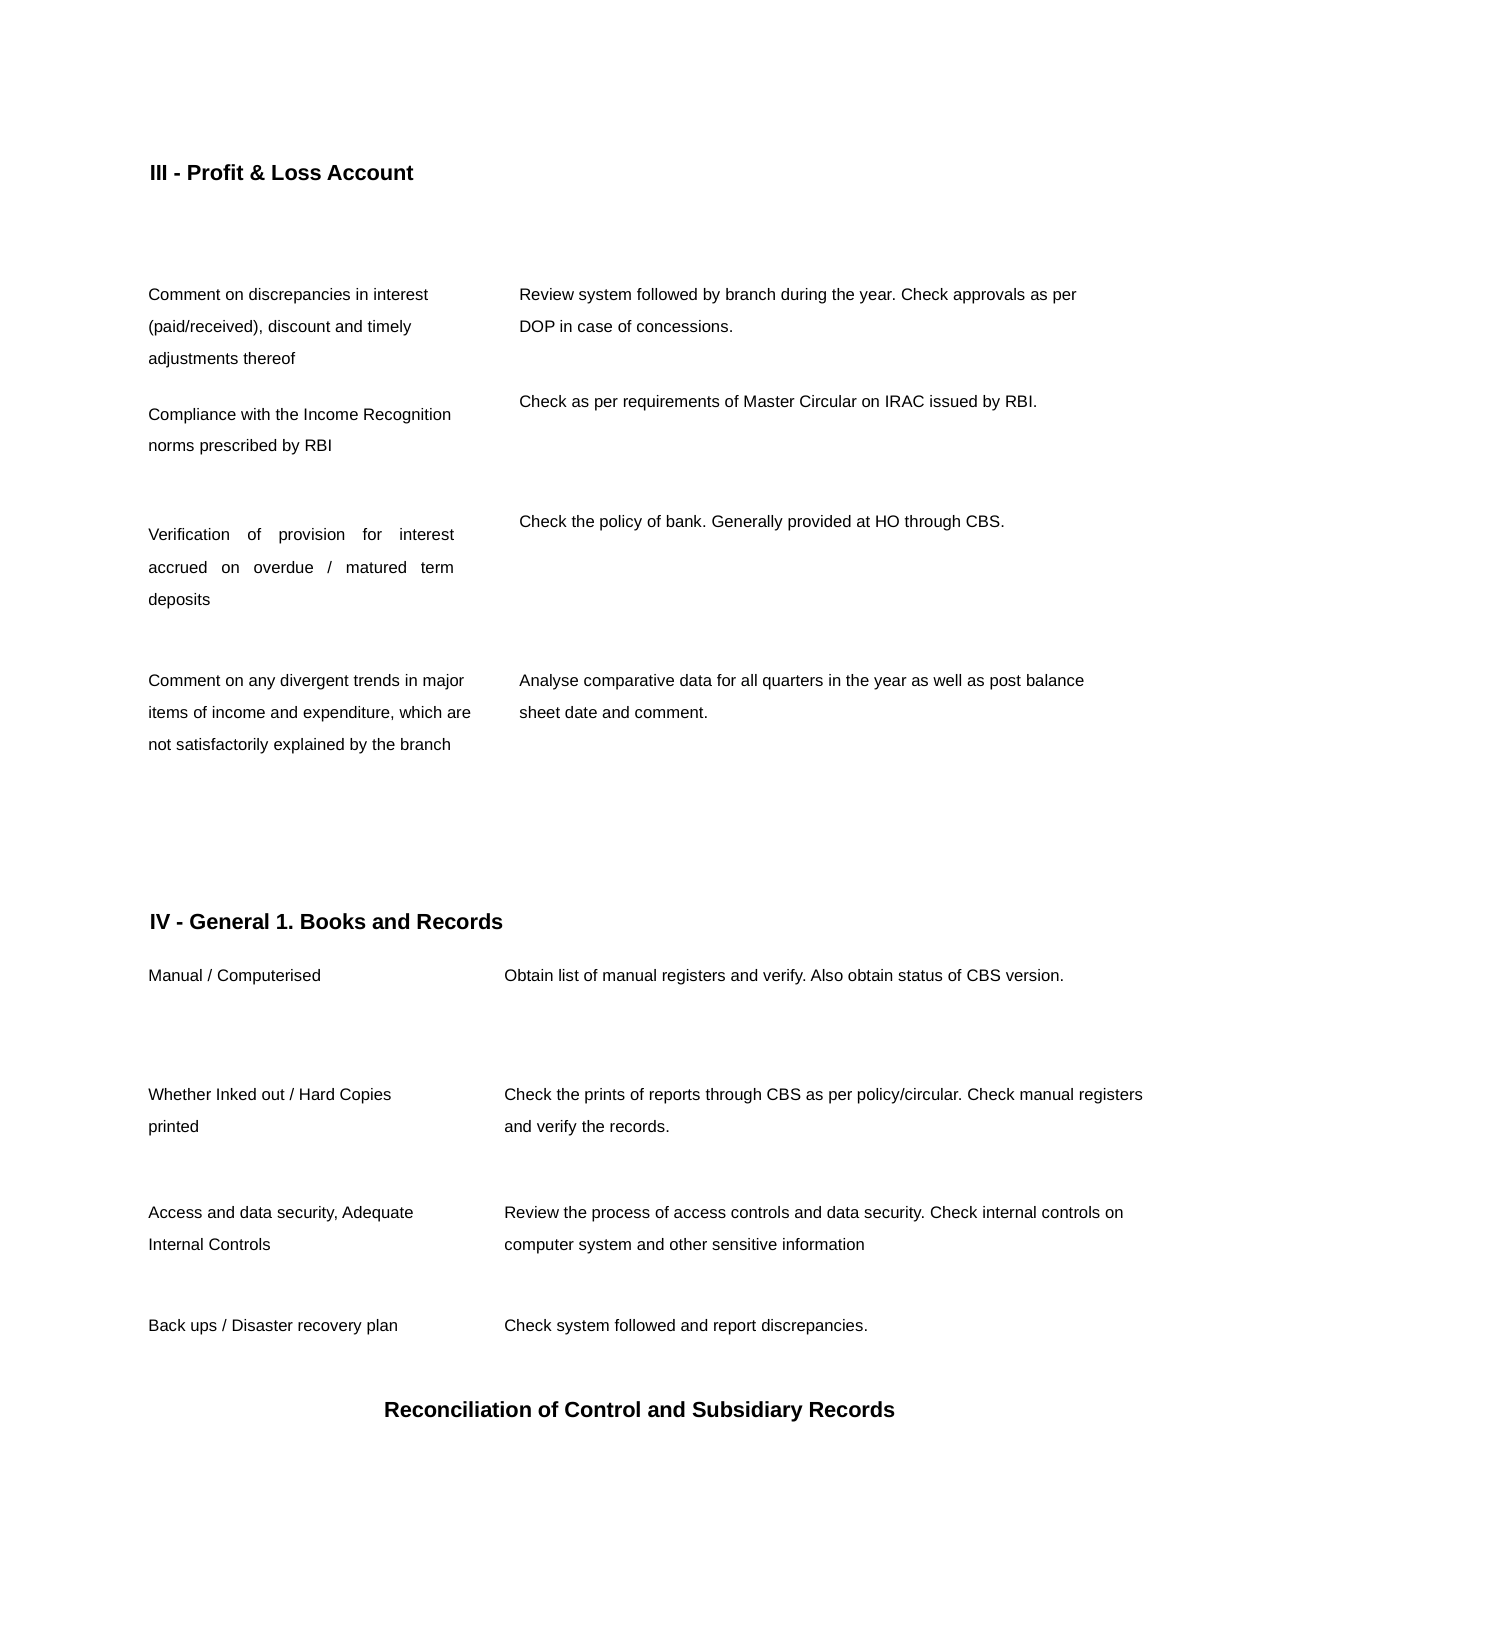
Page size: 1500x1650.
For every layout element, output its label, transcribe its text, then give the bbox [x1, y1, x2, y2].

text_box III - Profit & Loss Account [147, 158, 470, 185]
table_header Manual / Computerised [130, 966, 485, 1072]
table_cell Check the prints of reports through CBS as per policy/circular. Check manual registers and verify the records. [485, 1072, 1152, 1190]
table_cell Check the policy of bank. Generally provided at HO through CBS. [500, 512, 1138, 658]
table_cell Compliance with the Income Recognition norms prescribed by RBI [130, 392, 500, 512]
table_cell Analyse comparative data for all quarters in the year as well as post balance sheet date and comment. [500, 658, 1138, 853]
table_cell Verification of provision for interest accrued on overdue / matured term deposits [130, 512, 500, 658]
table_header Comment on discrepancies in interest (paid/received), discount and timely adjustments thereof [130, 272, 500, 392]
table_cell Comment on any divergent trends in major items of income and expenditure, which are not satisfactorily explained by the branch [130, 658, 500, 853]
table_cell Check as per requirements of Master Circular on IRAC issued by RBI. [500, 392, 1138, 512]
table_header Review system followed by branch during the year. Check approvals as per DOP in case of concessions. [500, 272, 1138, 392]
table_cell Whether Inked out / Hard Copies printed [130, 1072, 485, 1190]
table_header Obtain list of manual registers and verify. Also obtain status of CBS version. [485, 966, 1152, 1072]
table_cell Review the process of access controls and data security. Check internal controls on computer system and other sensitive information [485, 1190, 1152, 1316]
text_box IV - General 1. Books and Records [146, 907, 535, 932]
table_cell Reconciliation of Control and Subsidiary Records [130, 1397, 1152, 1488]
table_cell Access and data security, Adequate Internal Controls [130, 1190, 485, 1316]
table_cell Check system followed and report discrepancies. [485, 1316, 1152, 1397]
table_cell Back ups / Disaster recovery plan [130, 1316, 485, 1397]
